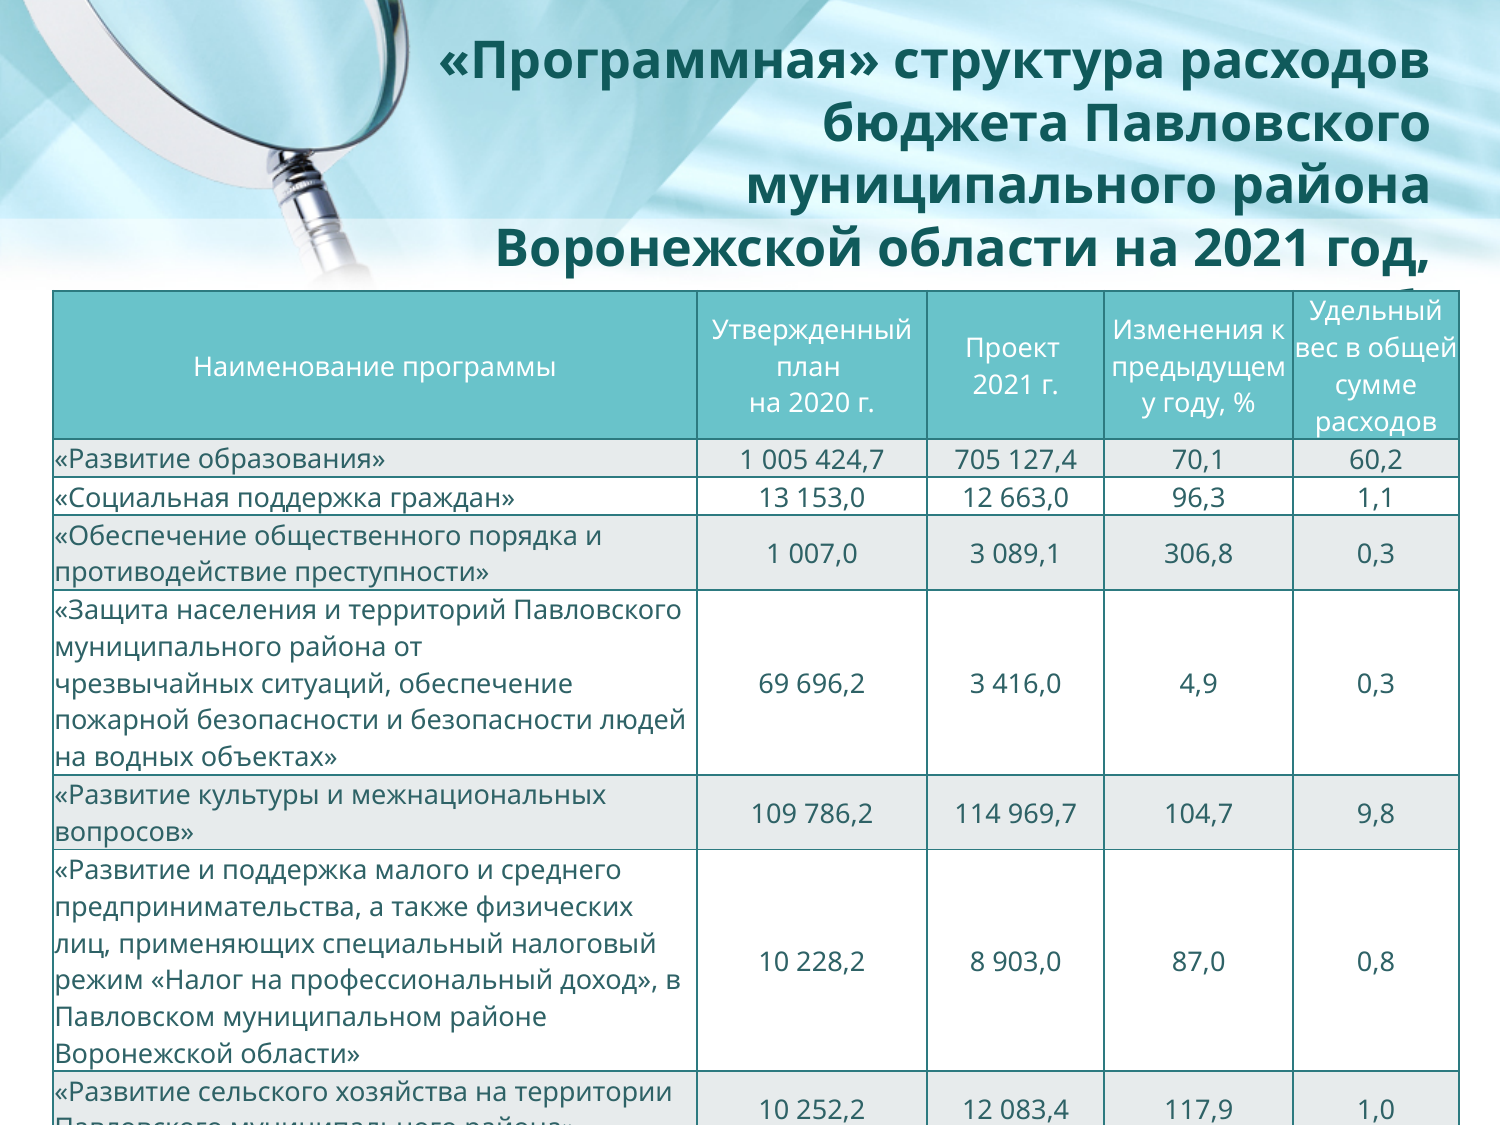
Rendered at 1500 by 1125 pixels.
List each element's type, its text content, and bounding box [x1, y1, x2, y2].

picture [0, 0, 1500, 1125]
table_cell 0,8 [1294, 850, 1458, 1070]
table_cell «Развитие сельского хозяйства на территории Павловского муниципального района» [54, 1072, 696, 1125]
table_cell 60,2 [1294, 440, 1458, 476]
table_cell «Развитие и поддержка малого и среднего предпринимательства, а также физических лиц, применяющих специальный налоговый режим «Налог на профессиональный доход», в Павловском муниципальном районе Воронежской области» [54, 850, 696, 1070]
table_cell 109 786,2 [698, 776, 926, 849]
table_cell «Защита населения и территорий Павловского муниципального района от чрезвычайных ситуаций, обеспечение пожарной безопасности и безопасности людей на водных объектах» [54, 591, 696, 774]
table_cell 10 252,2 [698, 1072, 926, 1125]
table_cell 1 005 424,7 [698, 440, 926, 476]
table_cell 1 007,0 [698, 516, 926, 589]
table_cell 87,0 [1105, 850, 1292, 1070]
table_cell 306,8 [1105, 516, 1292, 589]
table_header Удельный вес в общей сумме расходов [1294, 292, 1458, 438]
table_cell 114 969,7 [928, 776, 1103, 849]
table_cell 12 083,4 [928, 1072, 1103, 1125]
table_cell 10 228,2 [698, 850, 926, 1070]
table_cell 8 903,0 [928, 850, 1103, 1070]
table_cell «Развитие образования» [54, 440, 696, 476]
table_header Утвержденный план на 2020 г. [698, 292, 926, 438]
table_cell «Социальная поддержка граждан» [54, 478, 696, 514]
list «Программная» структура расходов бюджета Павловского муниципального района Воронежской области на 2021 год, тыс. руб. [371, 19, 1447, 279]
table_cell 1,0 [1294, 1072, 1458, 1125]
table_cell 96,3 [1105, 478, 1292, 514]
table_cell 117,9 [1105, 1072, 1292, 1125]
table_cell «Развитие культуры и межнациональных вопросов» [54, 776, 696, 849]
table_cell 9,8 [1294, 776, 1458, 849]
table_cell 3 089,1 [928, 516, 1103, 589]
table_cell 1,1 [1294, 478, 1458, 514]
table_header Наименование программы [54, 292, 696, 438]
table_header Проект 2021 г. [928, 292, 1103, 438]
table_cell 70,1 [1105, 440, 1292, 476]
table_cell 13 153,0 [698, 478, 926, 514]
table_header Изменения к предыдущему году, % [1105, 292, 1292, 438]
table_cell 69 696,2 [698, 591, 926, 774]
table_cell 705 127,4 [928, 440, 1103, 476]
table_cell 4,9 [1105, 591, 1292, 774]
table_cell 0,3 [1294, 516, 1458, 589]
table_cell 104,7 [1105, 776, 1292, 849]
table_cell 0,3 [1294, 591, 1458, 774]
table_cell «Обеспечение общественного порядка и противодействие преступности» [54, 516, 696, 589]
table_cell 12 663,0 [928, 478, 1103, 514]
table_cell 3 416,0 [928, 591, 1103, 774]
